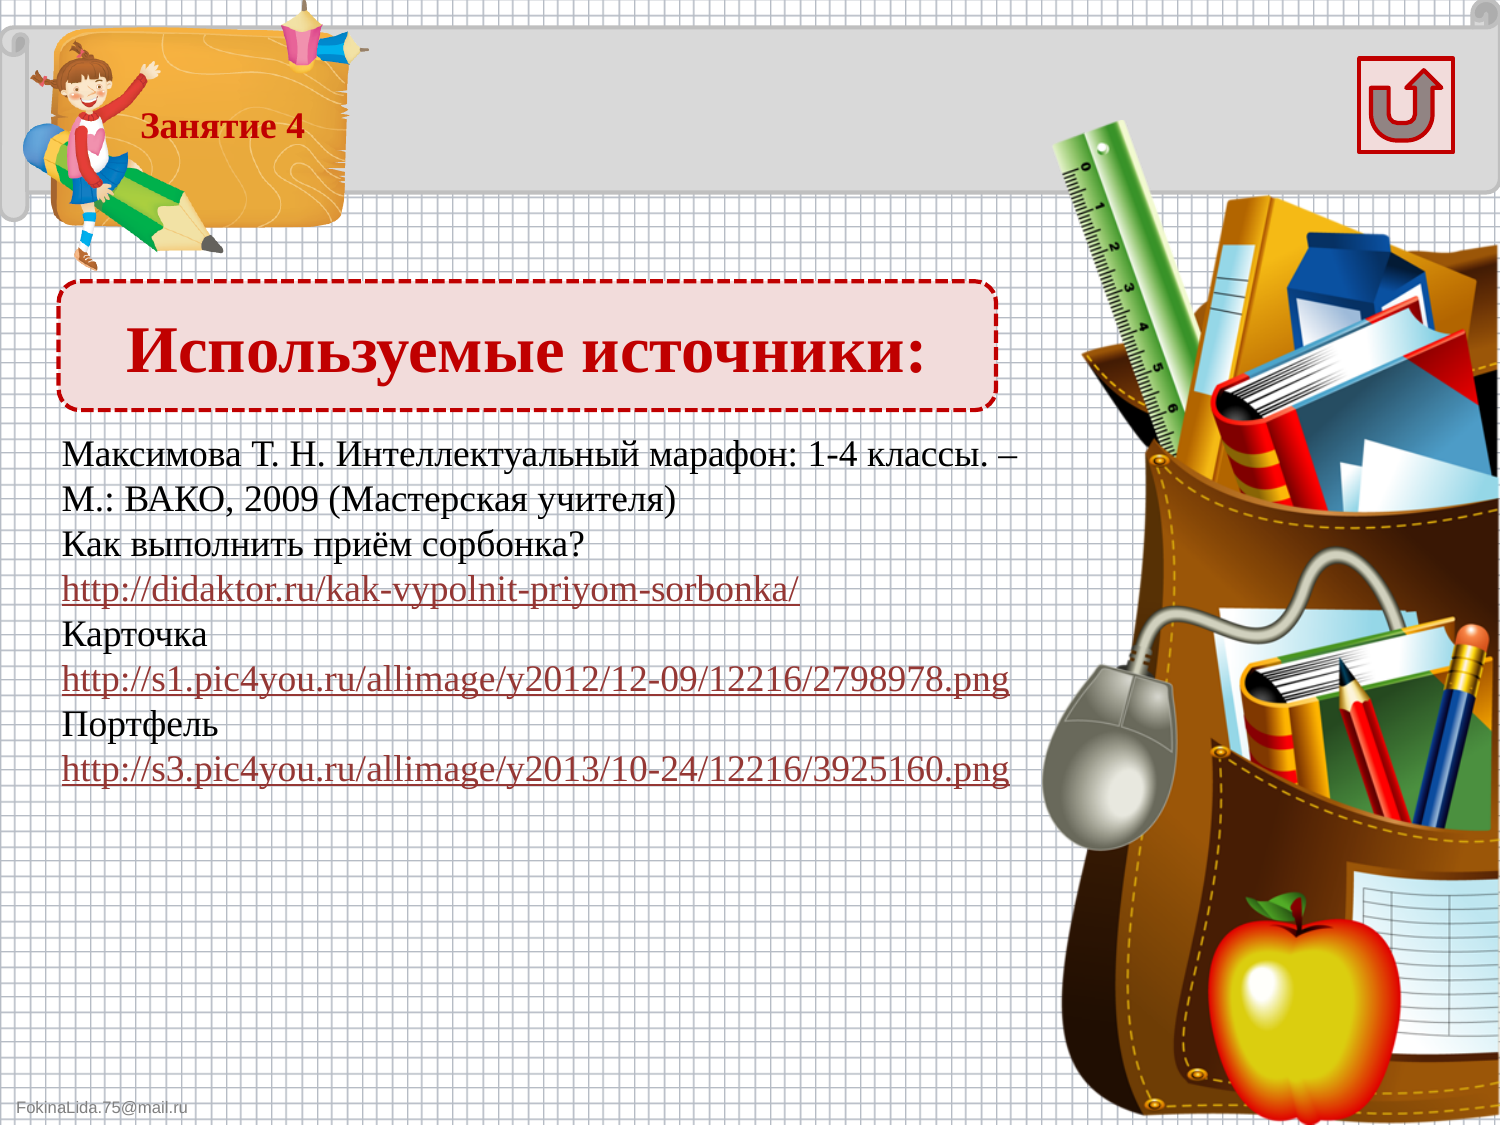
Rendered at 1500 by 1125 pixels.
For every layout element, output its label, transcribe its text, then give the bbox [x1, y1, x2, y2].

picture [0, 0, 1500, 1125]
text_box Максимова Т. Н. Интеллектуальный марафон: 1-4 классы. – М.: ВАКО, 2009 (Мастерская учителя) Как выполнить приём сорбонка? http://didaktor.ru/kak-vypolnit-priyom-sorbonka/ Карточка http://s1.pic4you.ru/allimage/y2012/12-09/12216/2798978.png Портфель http://s3.pic4you.ru/allimage/y2013/10-24/12216/3925160.png [46, 421, 1090, 797]
text_box [1357, 56, 1455, 154]
text_box Используемые источники: [56, 279, 999, 413]
